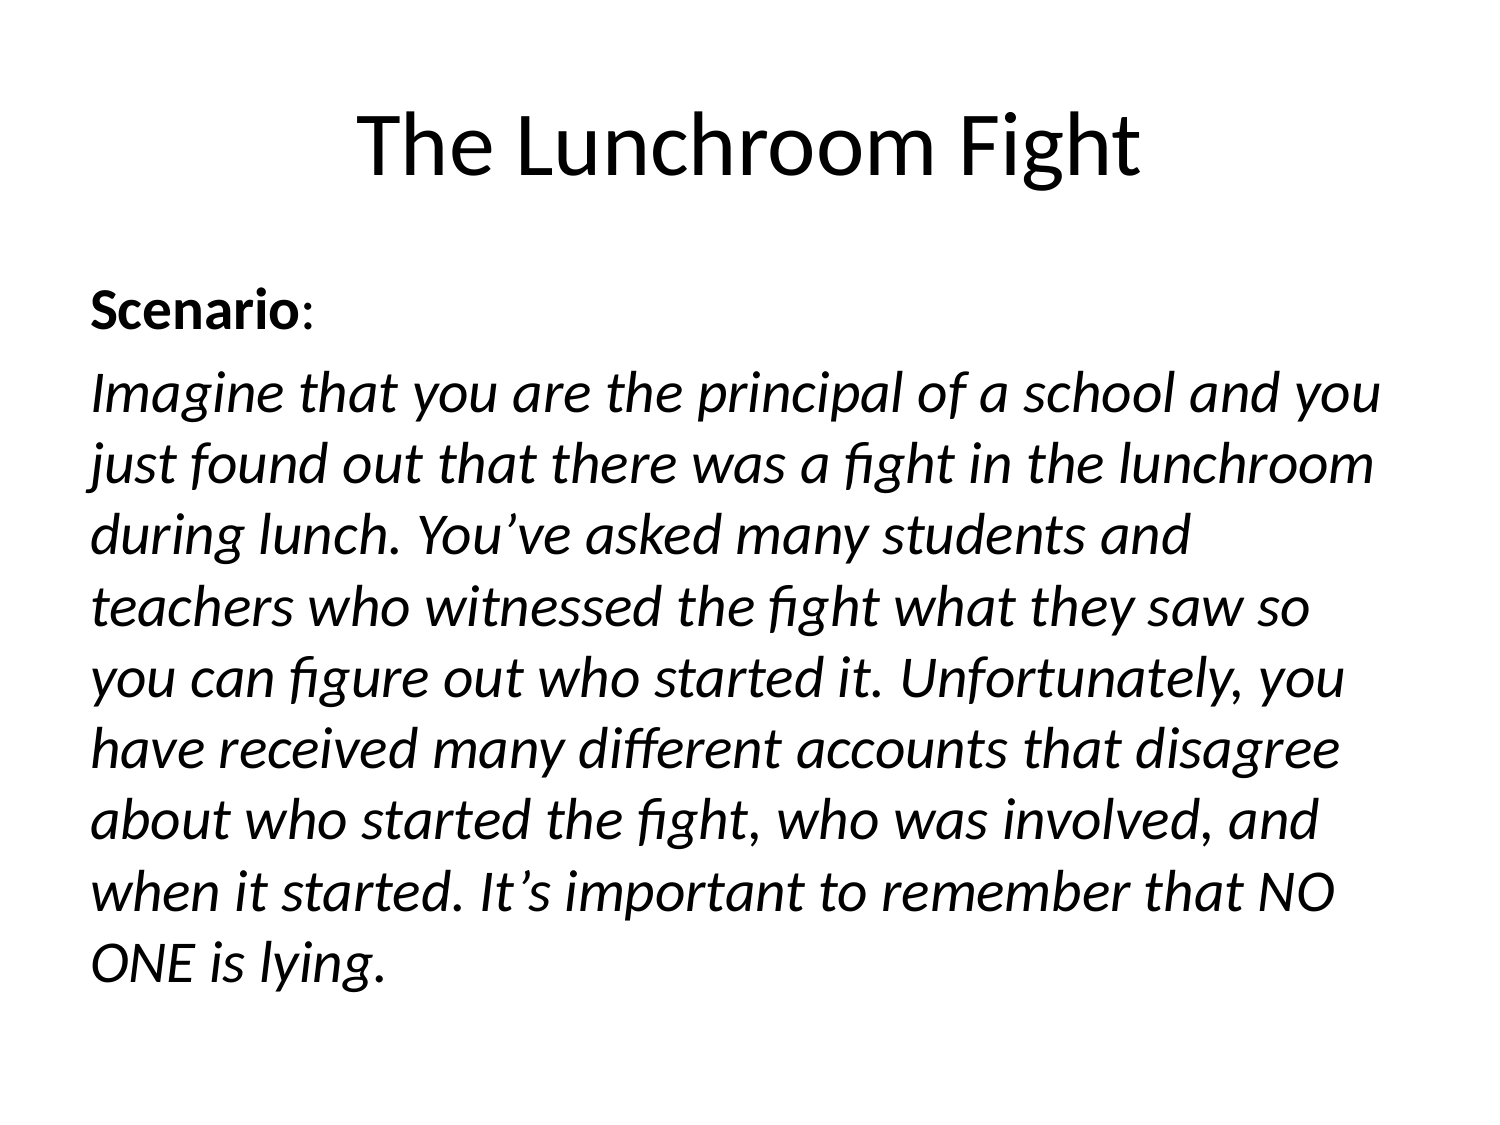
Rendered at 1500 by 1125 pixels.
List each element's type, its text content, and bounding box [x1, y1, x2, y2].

title The Lunchroom Fight [75, 45, 1425, 233]
list Scenario: Imagine that you are the principal of a school and you just found out that there was a fight in the lunchroom during lunch. You’ve asked many students and teachers who witnessed the fight what they saw so you can figure out who started it. Unfortunately, you have received many different accounts that disagree about who started the fight, who was involved, and when it started. It’s important to remember that NO ONE is lying. [75, 262, 1425, 1005]
